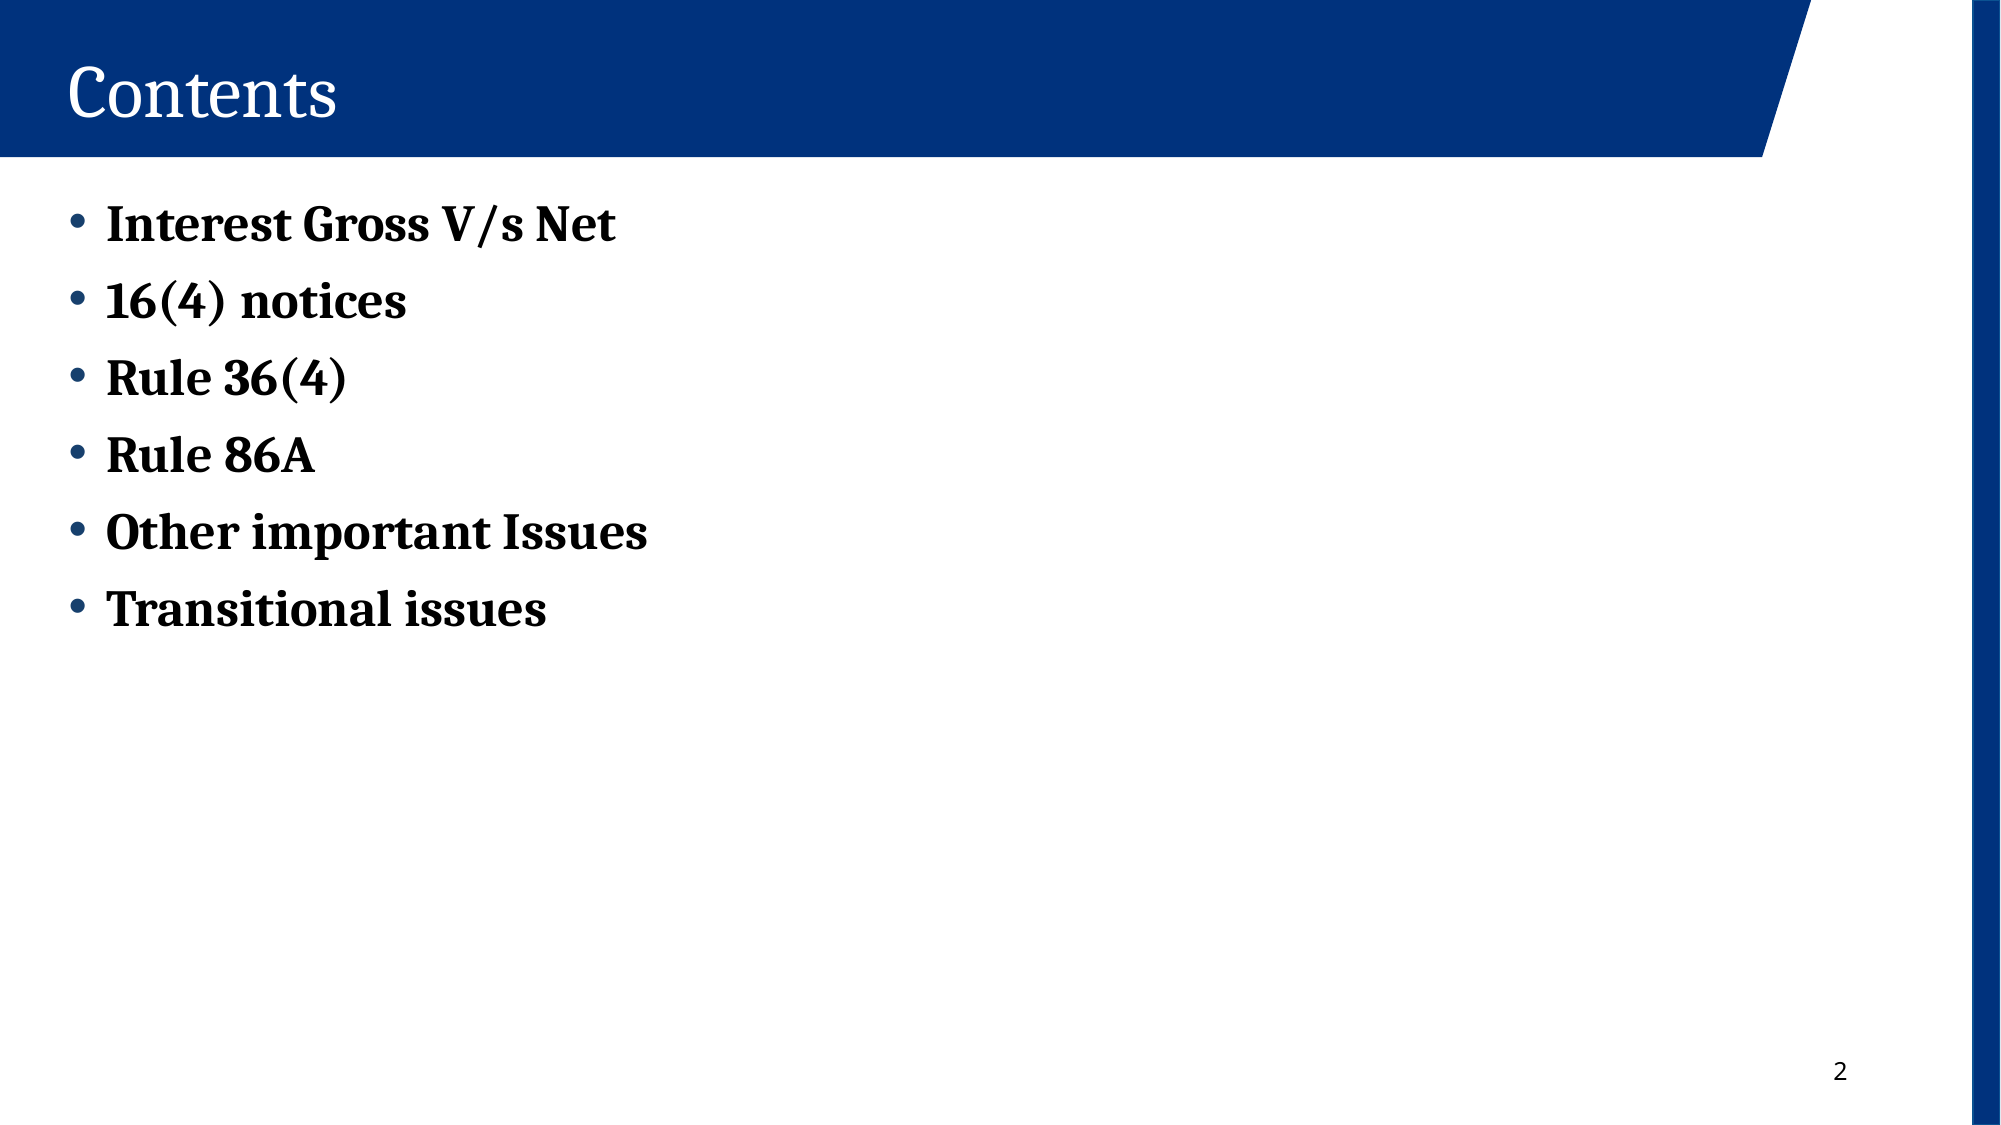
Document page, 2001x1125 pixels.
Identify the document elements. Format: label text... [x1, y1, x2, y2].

list Interest Gross V/s Net 16(4) notices Rule 36(4) Rule 86A Other important Issues Transitional issues [53, 181, 1898, 1043]
list Contents [53, 26, 1433, 123]
slide_number 2 [1412, 1042, 1863, 1103]
